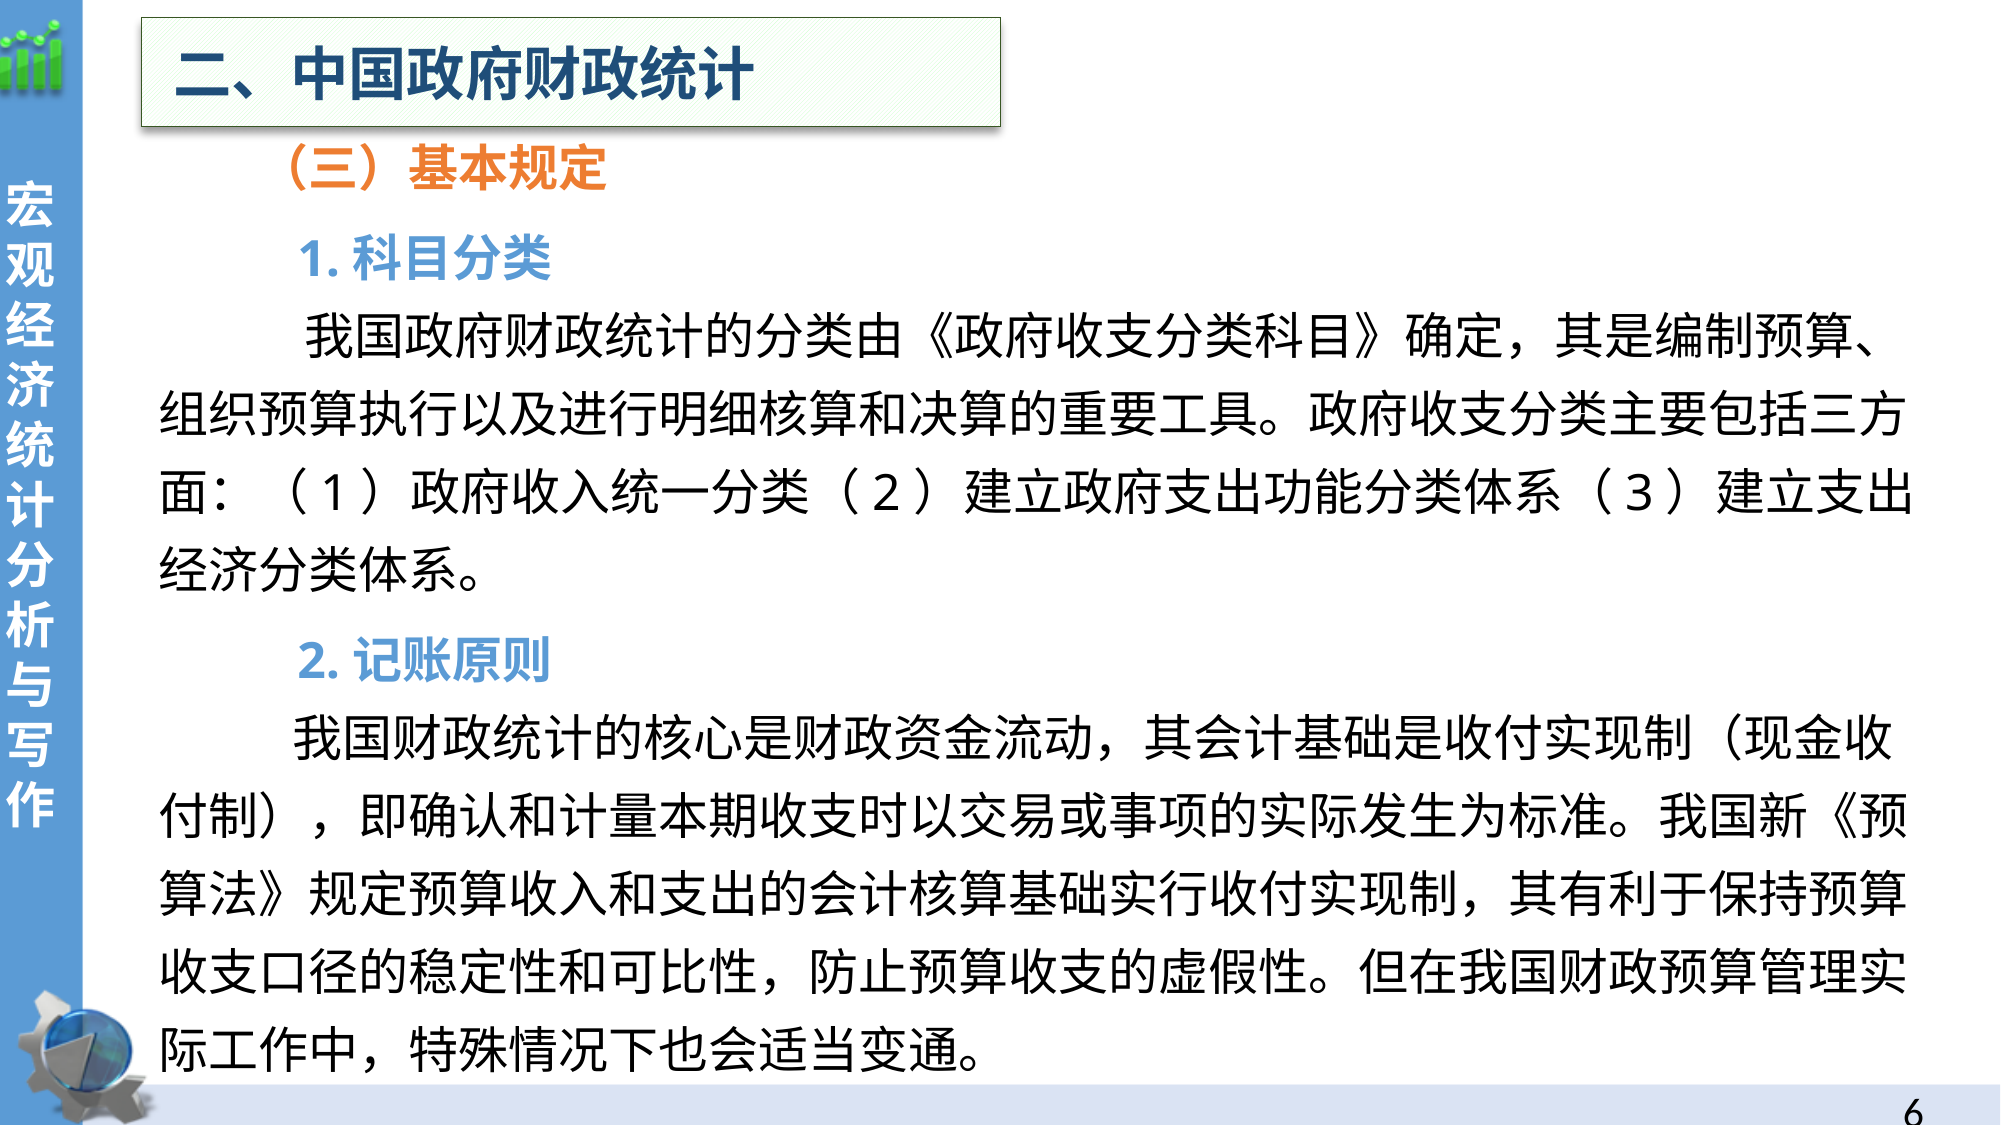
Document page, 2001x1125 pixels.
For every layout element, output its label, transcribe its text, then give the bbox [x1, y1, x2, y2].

text_box 二、中国政府财政统计 [141, 17, 1000, 127]
picture [0, 0, 2001, 1125]
text_box （三）基本规定 1.科目分类 我国政府财政统计的分类由《政府收支分类科目》确定，其是编制预算、组织预算执行以及进行明细核算和决算的重要工具。政府收支分类主要包括三方面：（1）政府收入统一分类（2）建立政府支出功能分类体系（3）建立支出经济分类体系。 2.记账原则 我国财政统计的核心是财政资金流动，其会计基础是收付实现制（现金收付制），即确认和计量本期收支时以交易或事项的实际发生为标准。我国新《预算法》规定预算收入和支出的会计核算基础实行收付实现制，其有利于保持预算收支口径的稳定性和可比性，防止预算收支的虚假性。但在我国财政预算管理实际工作中，特殊情况下也会适当变通。 [135, 227, 1940, 1125]
slide_number 5 [1786, 1085, 1940, 1125]
